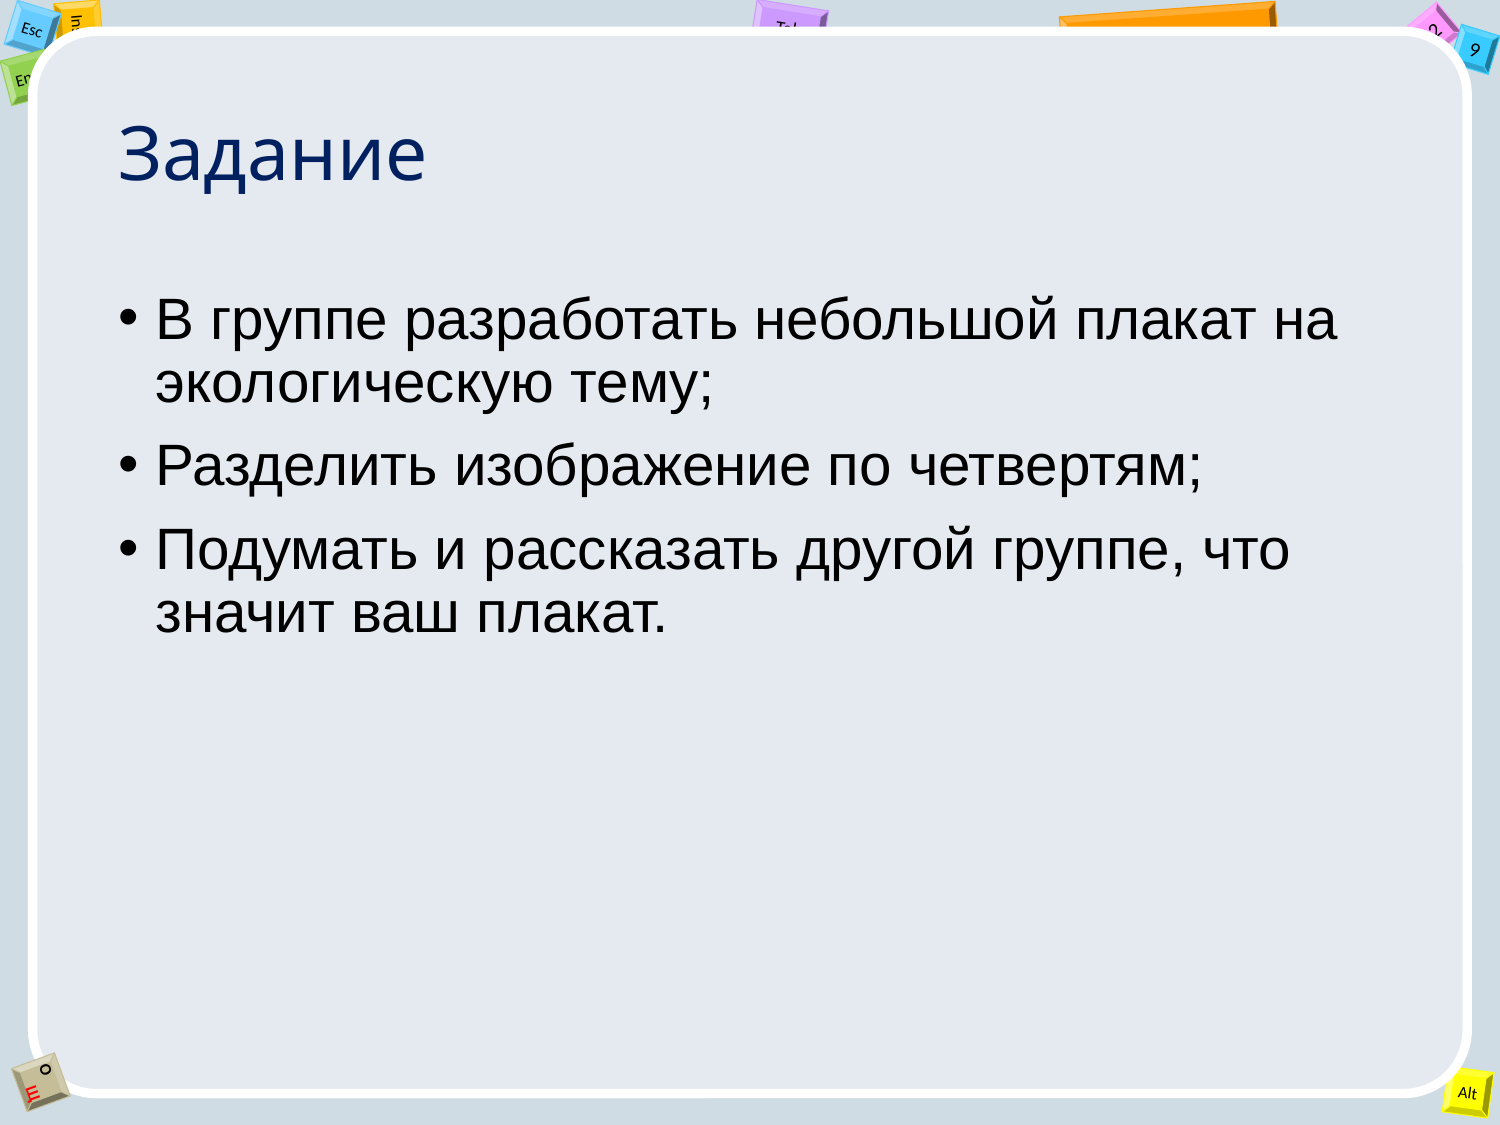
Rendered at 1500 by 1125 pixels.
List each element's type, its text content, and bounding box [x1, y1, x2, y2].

list В группе разработать небольшой плакат на экологическую тему; Разделить изображение по четвертям; Подумать и рассказать другой группе, что значит ваш плакат. [103, 281, 1397, 1014]
title Задание [103, 47, 1397, 265]
